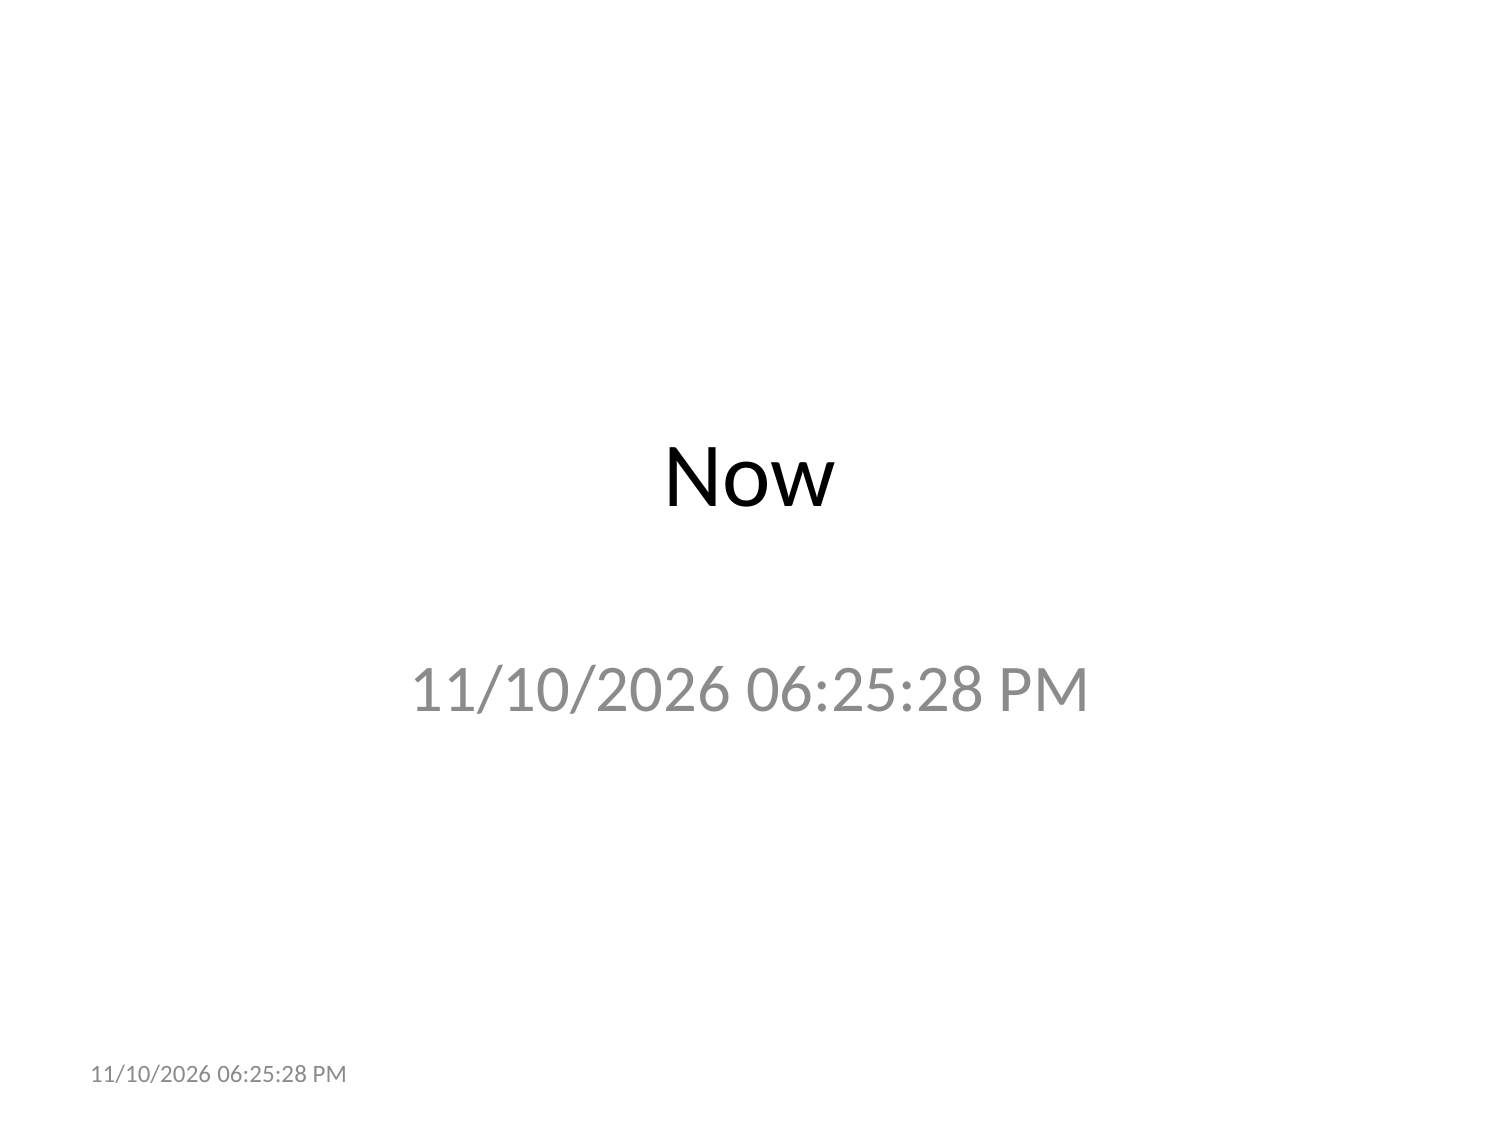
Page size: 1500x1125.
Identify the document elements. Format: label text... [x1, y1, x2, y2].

title Now [112, 349, 1388, 591]
subtitle 2011-12-19 10:20:04 AM [225, 637, 1275, 925]
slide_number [75, 1042, 425, 1103]
